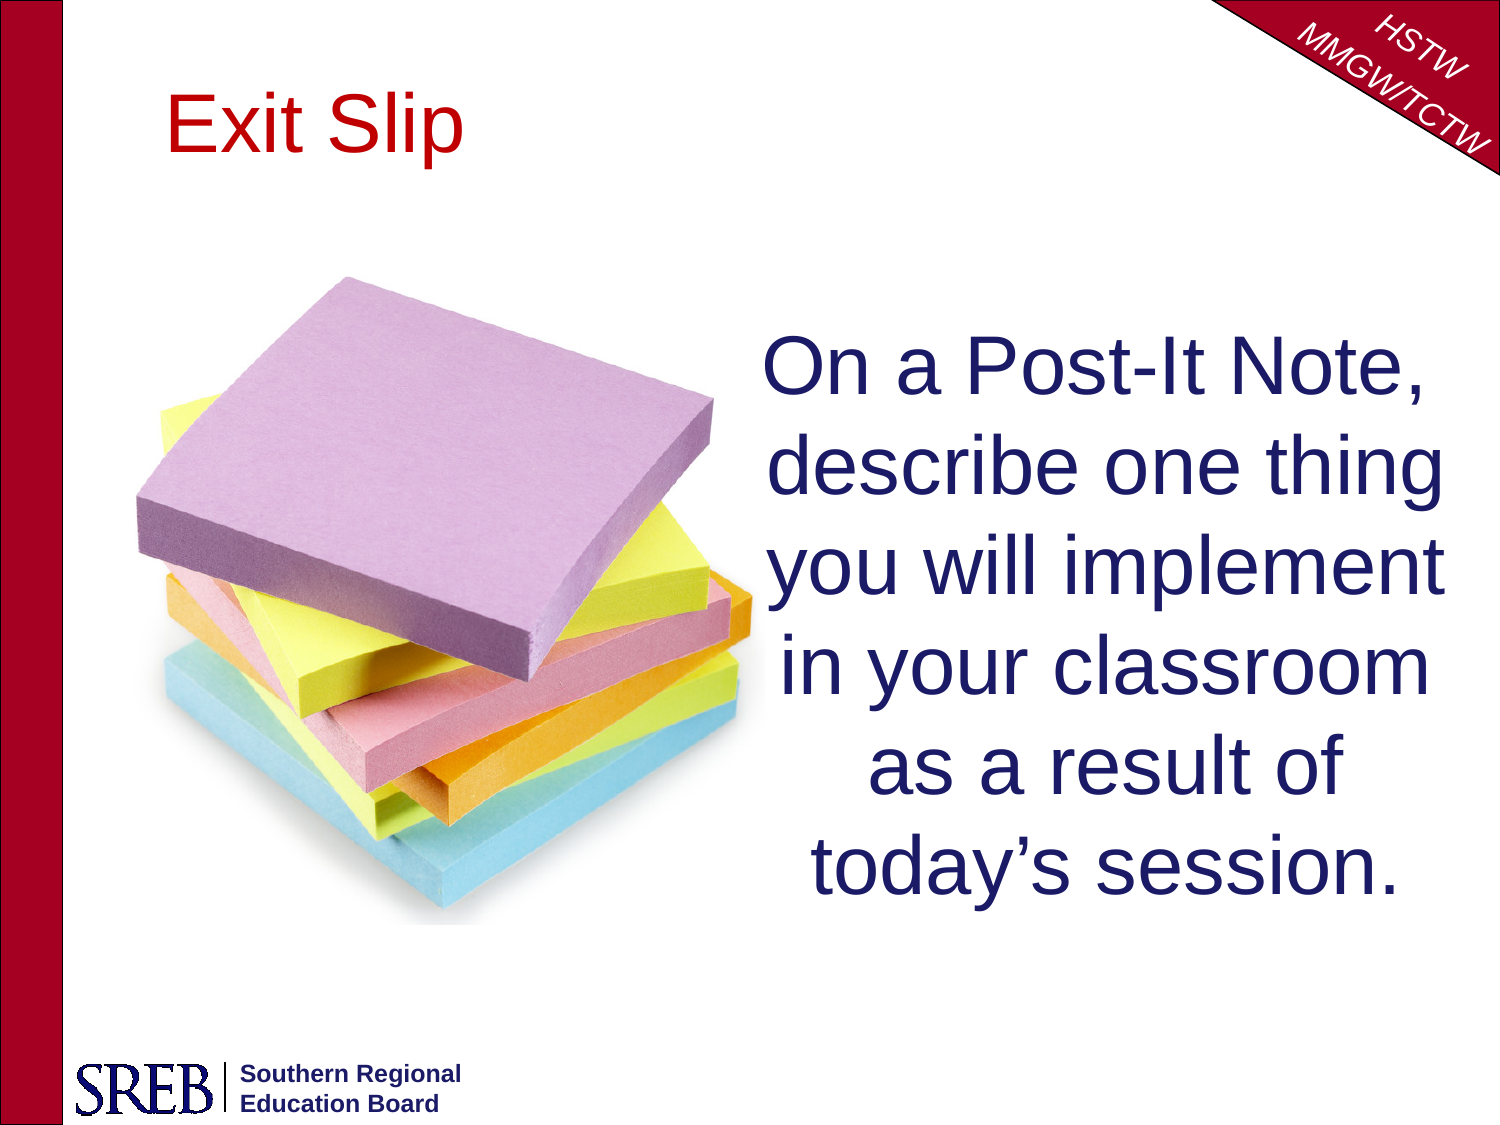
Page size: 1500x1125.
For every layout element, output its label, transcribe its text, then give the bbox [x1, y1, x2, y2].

text_box Exit Slip [150, 61, 1400, 177]
text_box On a Post-It Note, describe one thing you will implement in your classroom as a result of today’s session. [770, 303, 1475, 919]
picture [112, 262, 766, 926]
